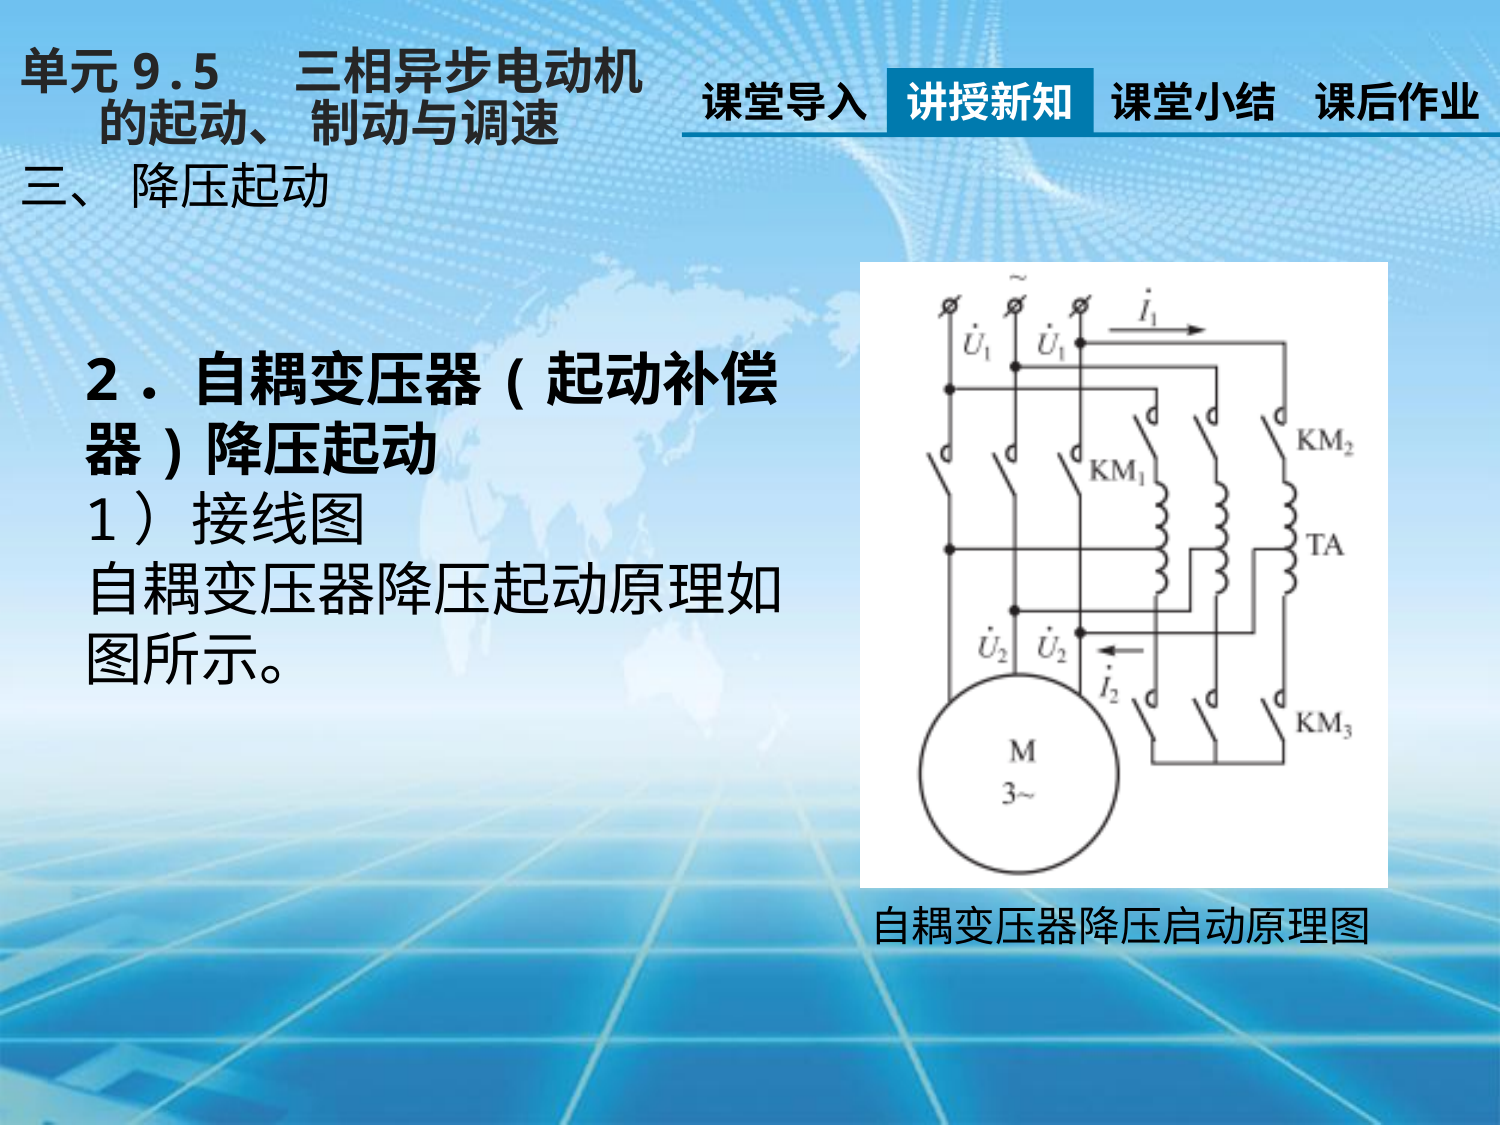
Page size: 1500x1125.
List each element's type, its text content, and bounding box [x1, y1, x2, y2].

text_box 三、 降压起动 [4, 160, 1355, 291]
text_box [4, 39, 1500, 160]
text_box 自耦变压器降压启动原理图 [835, 892, 1386, 958]
text_box 2．自耦变压器(起动补偿器)降压起动 1）接线图 自耦变压器降压起动原理如图所示。 [69, 335, 835, 700]
picture [0, 0, 1500, 1125]
